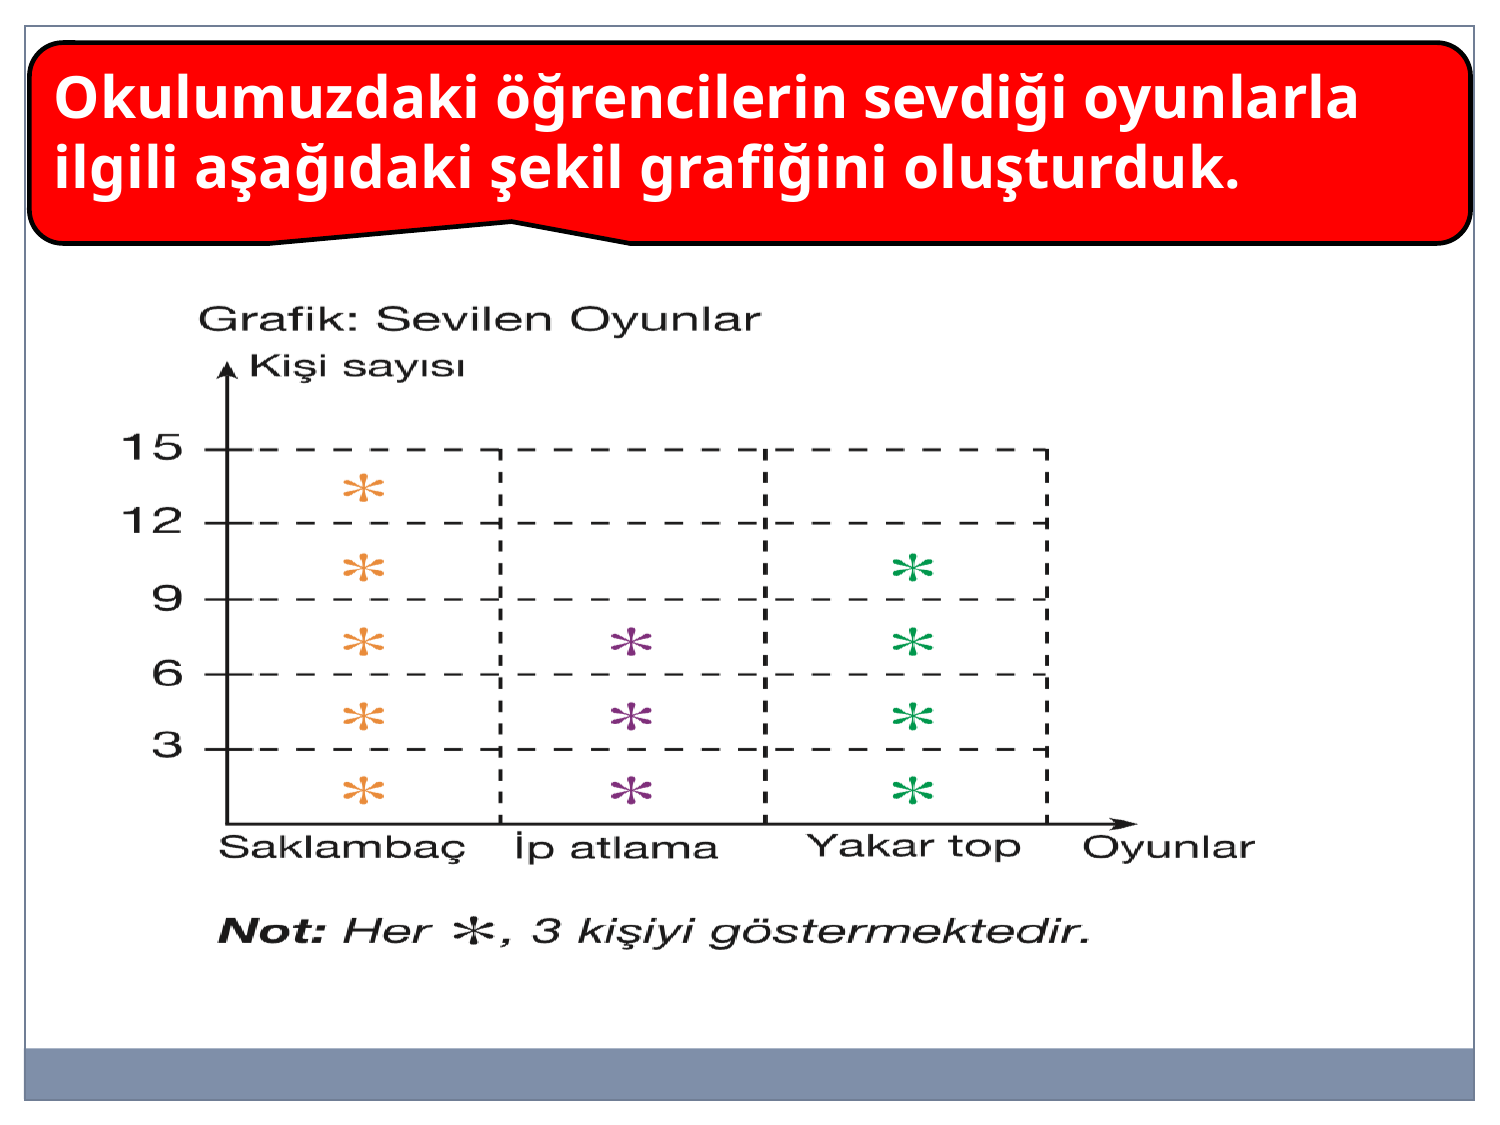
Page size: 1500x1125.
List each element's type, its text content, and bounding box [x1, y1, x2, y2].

text_box Okulumuzdaki öğrencilerin sevdiği oyunlarla ilgili aşağıdaki şekil grafiğini oluşturduk. [29, 42, 1471, 244]
picture [123, 290, 1271, 965]
